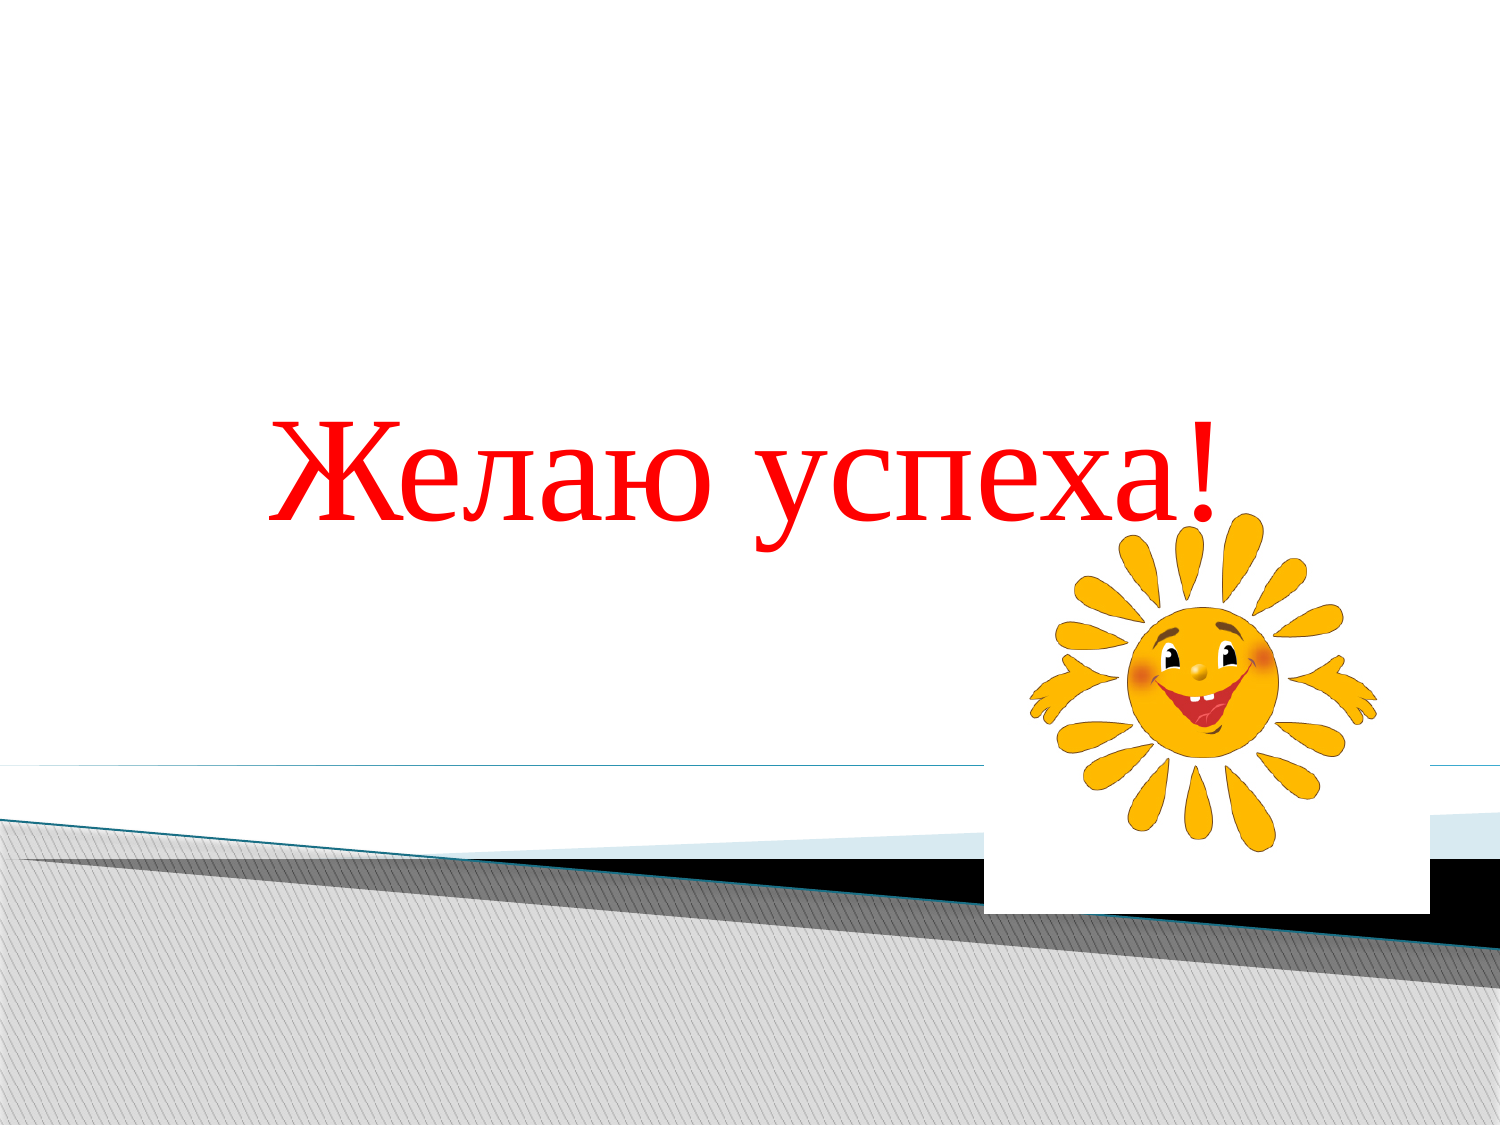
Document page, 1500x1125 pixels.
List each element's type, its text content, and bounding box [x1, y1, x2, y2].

picture [5, 468, 1500, 989]
subtitle Желаю успеха! [117, 363, 1393, 540]
